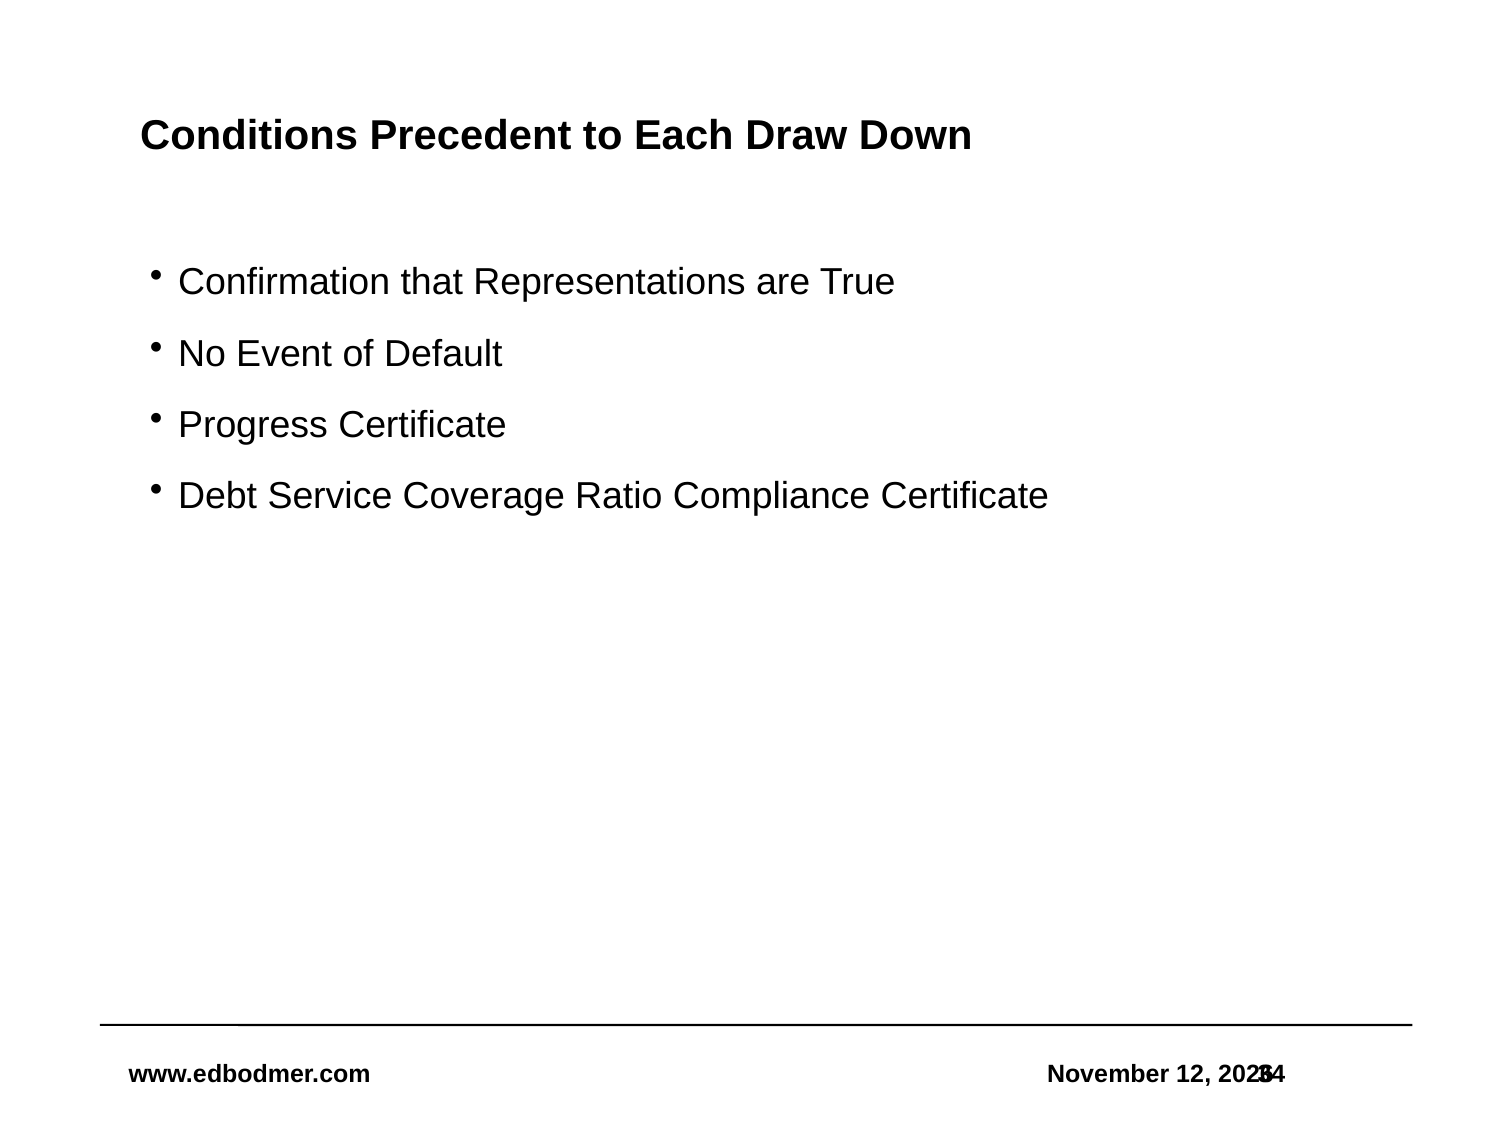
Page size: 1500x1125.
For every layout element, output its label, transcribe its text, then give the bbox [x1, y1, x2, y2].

list Confirmation that Representations are True No Event of Default Progress Certificate Debt Service Coverage Ratio Compliance Certificate [124, 249, 1376, 1001]
title Conditions Precedent to Each Draw Down [124, 99, 1288, 226]
